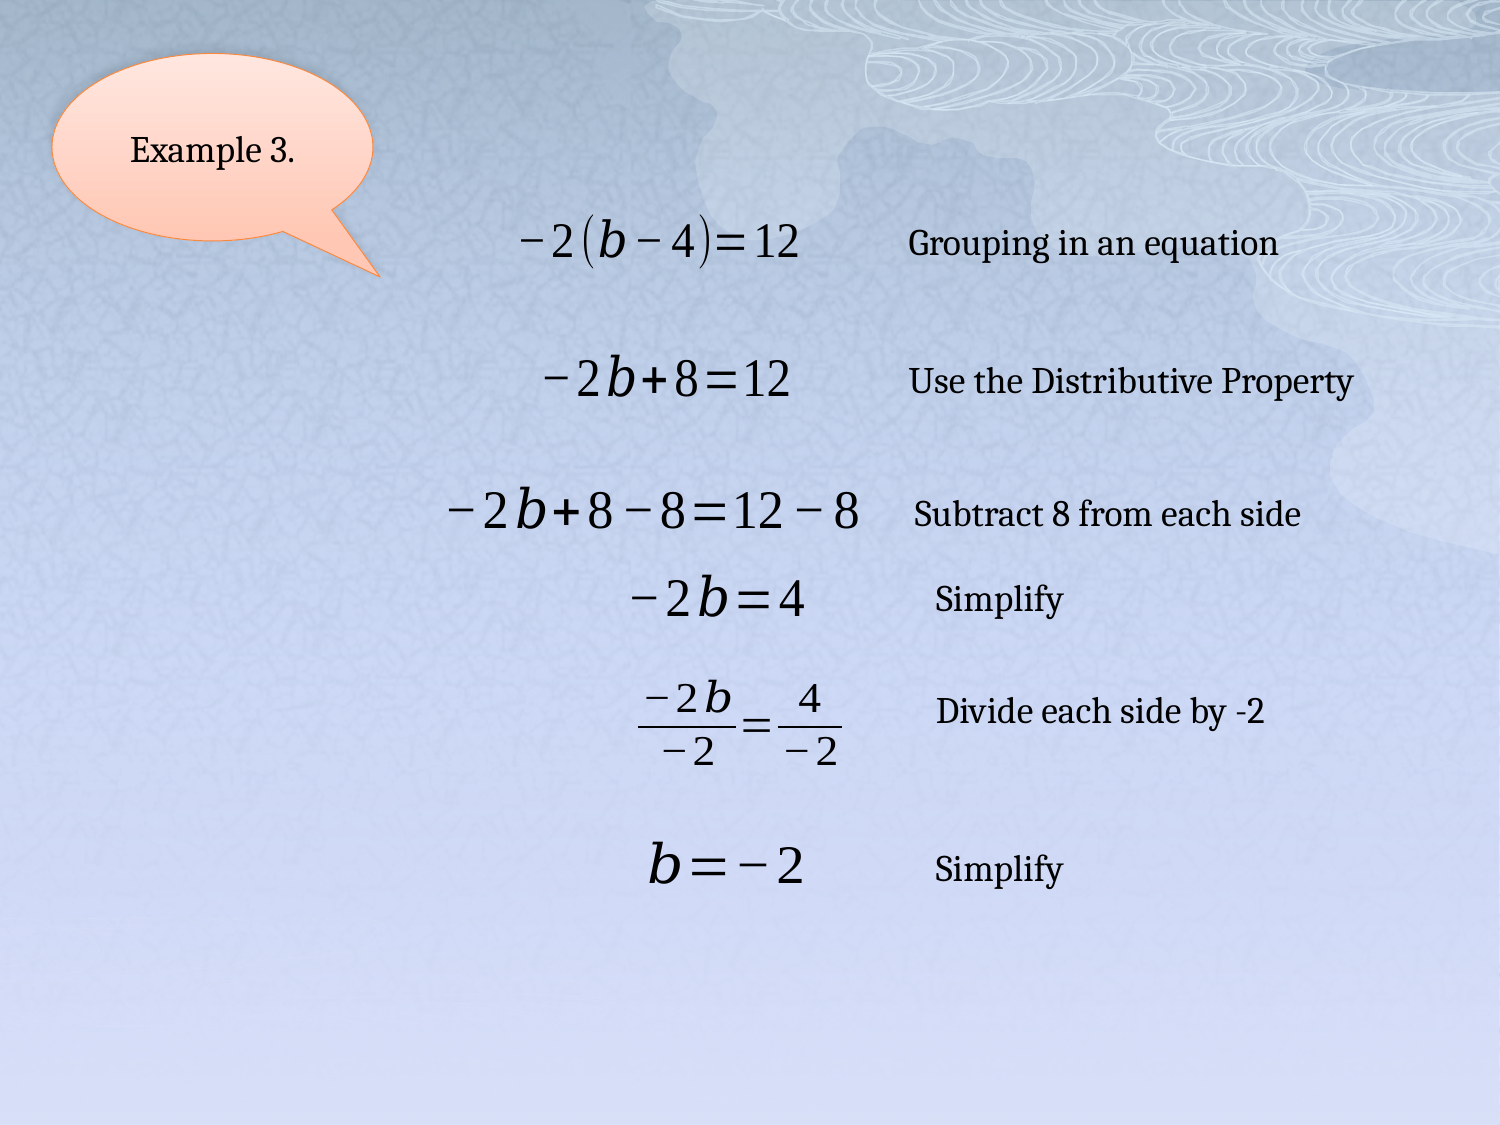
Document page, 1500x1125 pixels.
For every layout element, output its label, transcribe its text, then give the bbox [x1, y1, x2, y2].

text_box Example 3. [51, 52, 381, 278]
text_box Divide each side by -2 [921, 678, 1384, 739]
text_box Simplify [921, 836, 1384, 896]
text_box Use the Distributive Property [893, 348, 1469, 409]
text_box Grouping in an equation [893, 210, 1469, 271]
text_box Simplify [921, 566, 1384, 627]
text_box Subtract 8 from each side [899, 481, 1363, 542]
